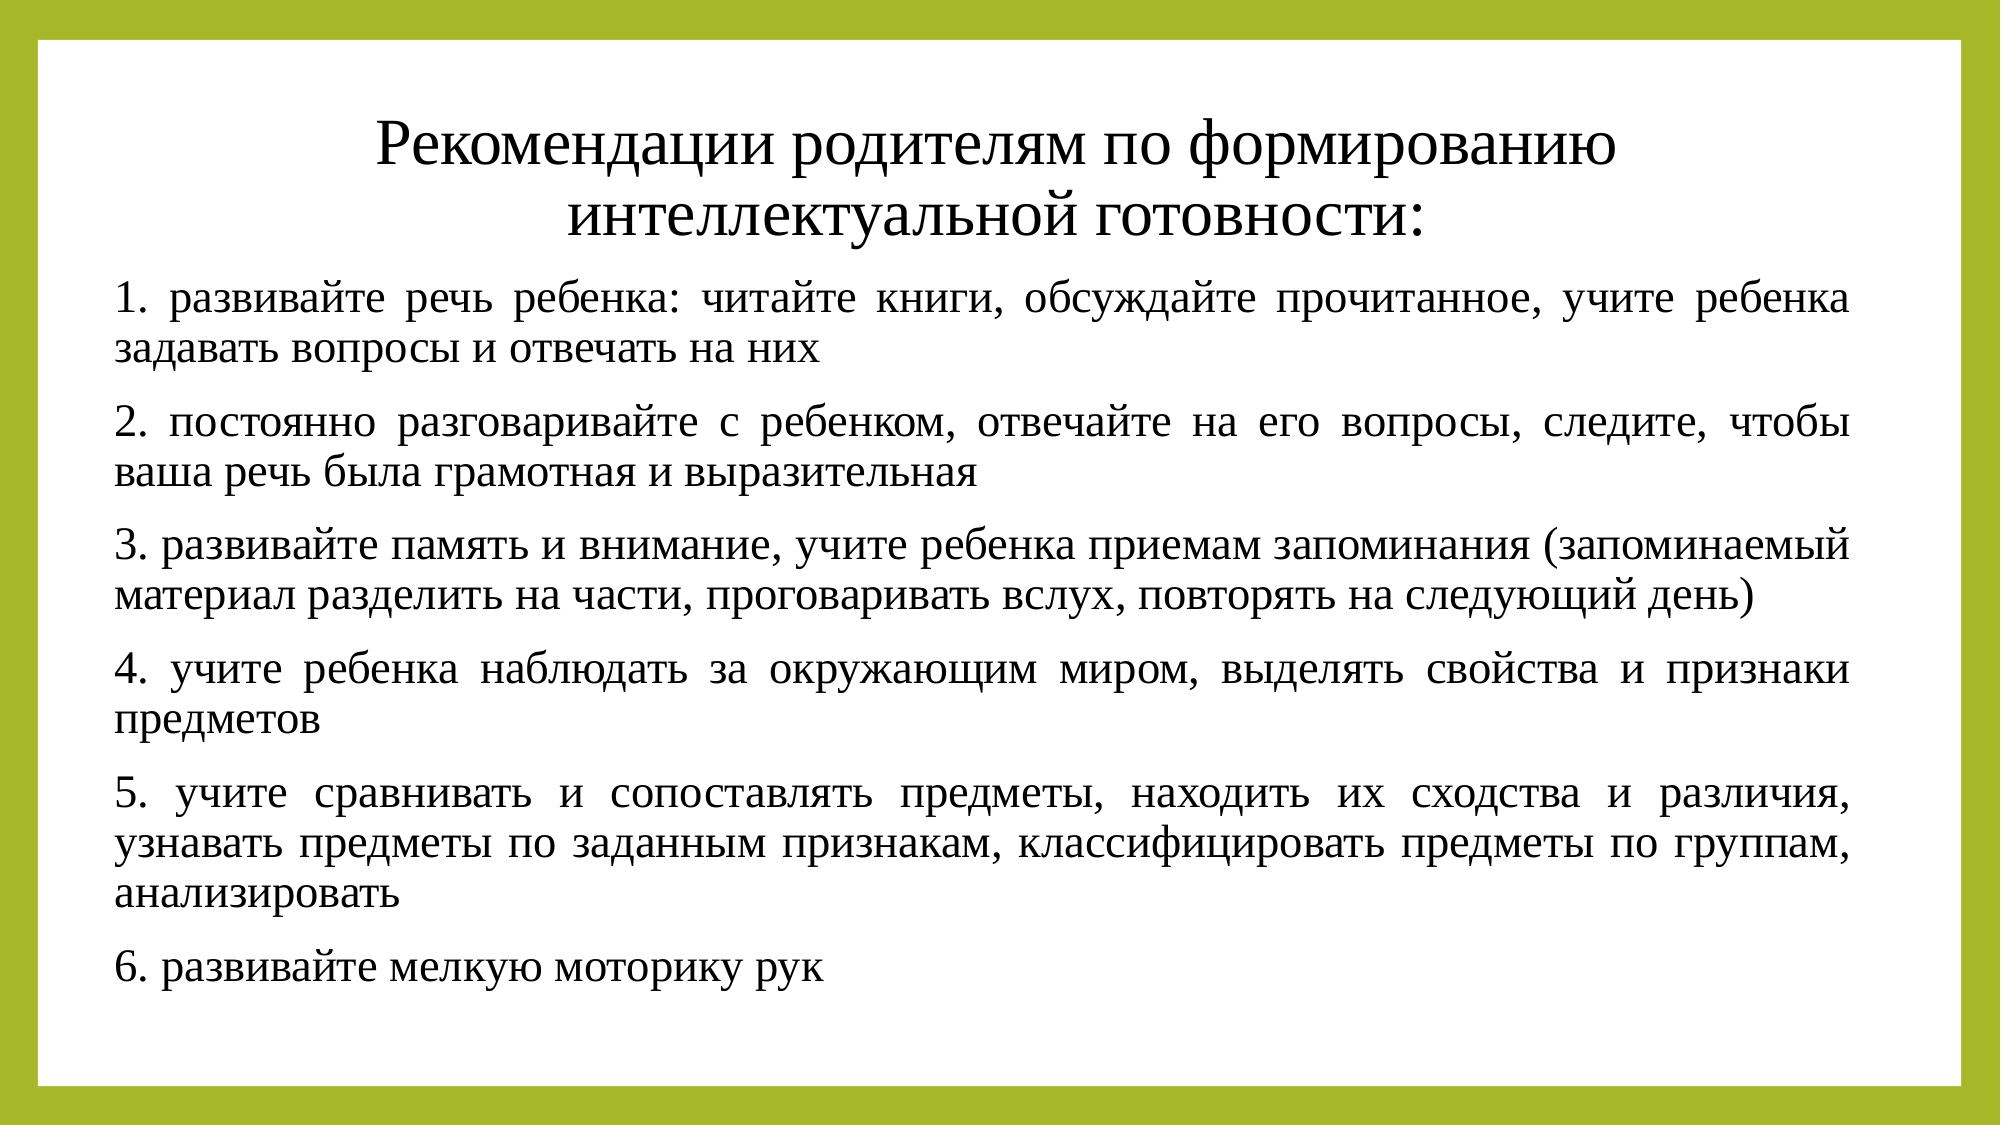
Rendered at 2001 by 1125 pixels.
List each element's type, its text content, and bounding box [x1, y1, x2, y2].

list 1. развивайте речь ребенка: читайте книги, обсуждайте прочитанное, учите ребенка задавать вопросы и отвечать на них 2. постоянно разговаривайте с ребенком, отвечайте на его вопросы, следите, чтобы ваша речь была грамотная и выразительная 3. развивайте память и внимание, учите ребенка приемам запоминания (запоминаемый материал разделить на части, проговаривать вслух, повторять на следующий день) 4. учите ребенка наблюдать за окружающим миром, выделять свойства и признаки предметов 5. учите сравнивать и сопоставлять предметы, находить их сходства и различия, узнавать предметы по заданным признакам, классифицировать предметы по группам, анализировать 6. развивайте мелкую моторику рук [67, 264, 1869, 1055]
title Рекомендации родителям по формированию интеллектуальной готовности: [187, 99, 1808, 264]
